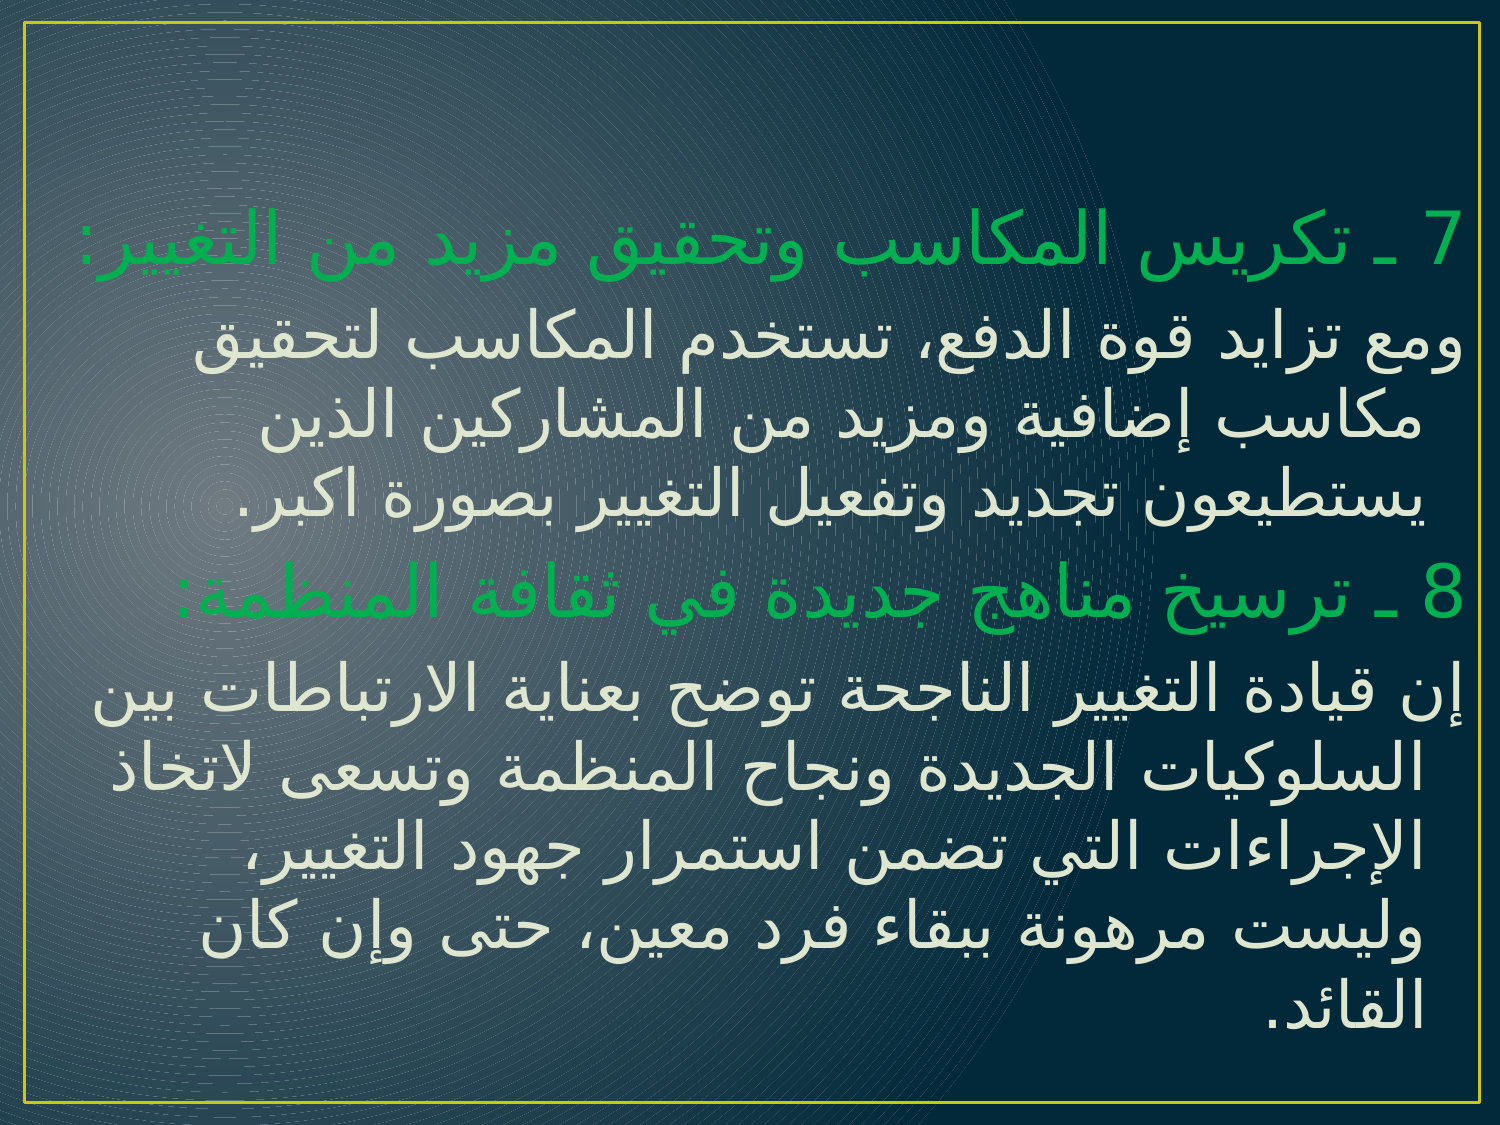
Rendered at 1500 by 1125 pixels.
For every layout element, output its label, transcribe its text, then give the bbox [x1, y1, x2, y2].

list 7 ـ تكريس المكاسب وتحقيق مزيد من التغيير: ومع تزايد قوة الدفع، تستخدم المكاسب لتحقيق مكاسب إضافية ومزيد من المشاركين الذين يستطيعون تجديد وتفعيل التغيير بصورة اكبر. 8 ـ ترسيخ مناهج جديدة في ثقافة المنظمة: إن قيادة التغيير الناجحة توضح بعناية الارتباطات بين السلوكيات الجديدة ونجاح المنظمة وتسعى لاتخاذ الإجراءات التي تضمن استمرار جهود التغيير، وليست مرهونة ببقاء فرد معين، حتى وإن كان القائد. [41, 90, 1483, 1059]
